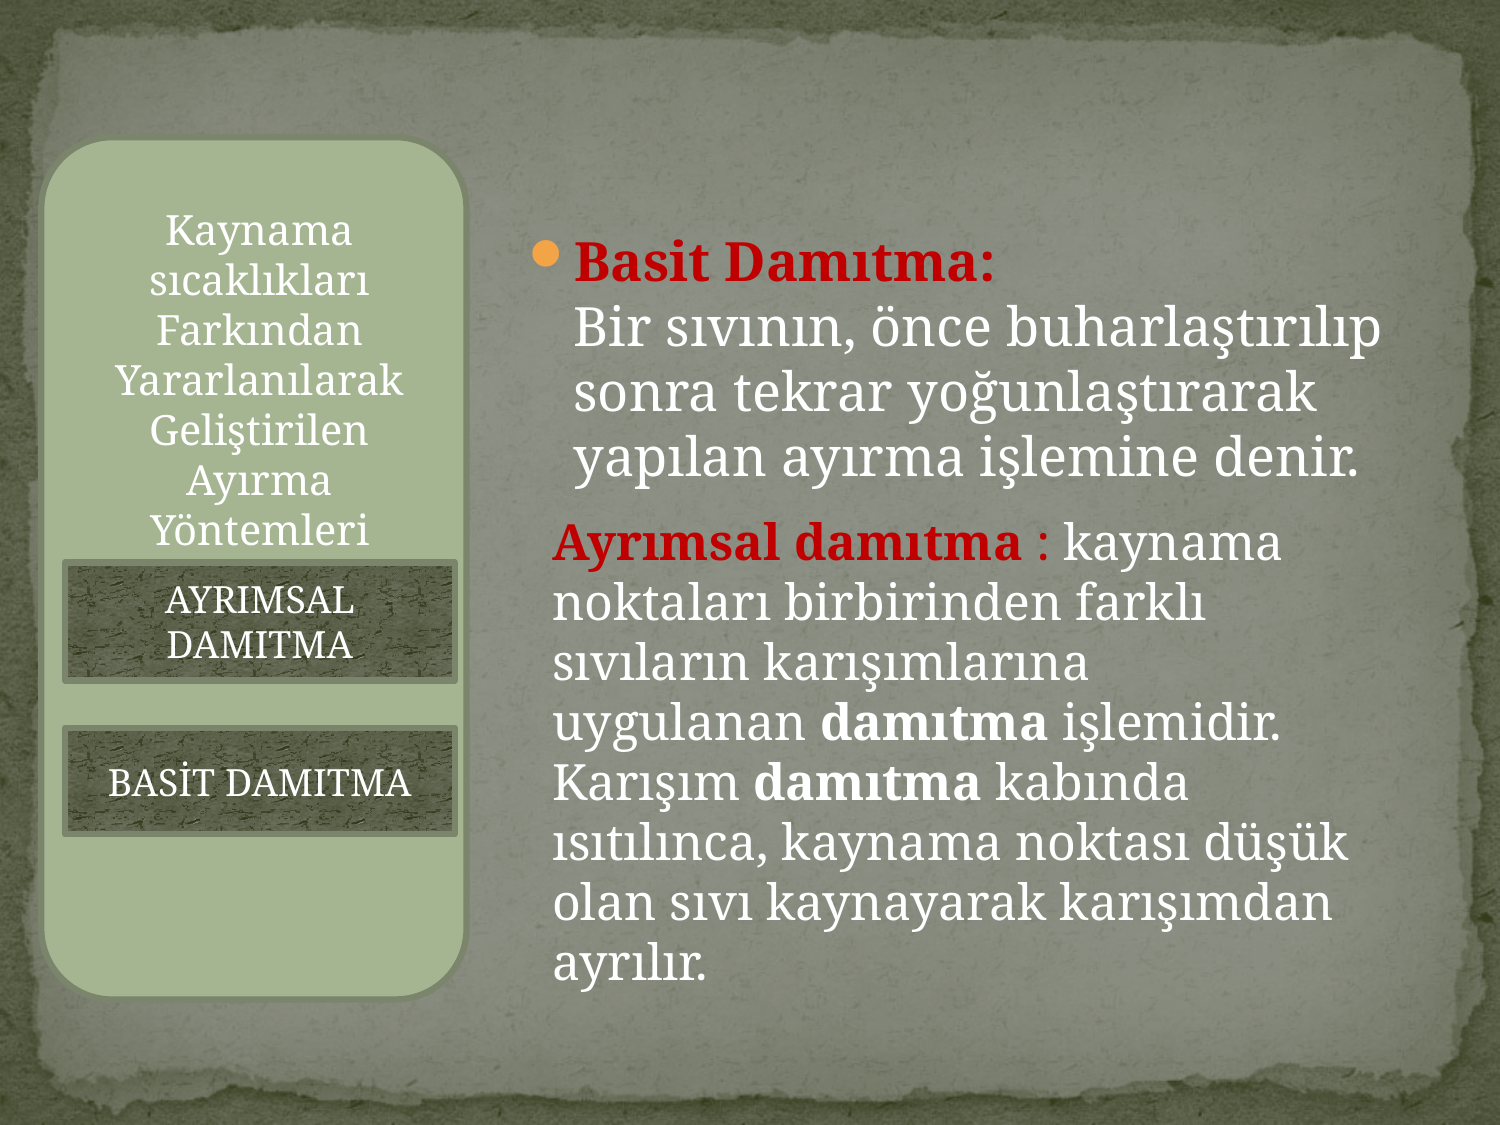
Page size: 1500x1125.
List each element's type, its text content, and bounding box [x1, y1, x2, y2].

list Basit Damıtma: Bir sıvının, önce buharlaştırılıp sonra tekrar yoğunlaştırarak yapılan ayırma işlemine denir. [513, 219, 1425, 970]
text_box Kaynama sıcaklıkları Farkından Yararlanılarak Geliştirilen Ayırma Yöntemleri [64, 196, 455, 607]
text_box AYRIMSAL DAMITMA [62, 559, 458, 684]
text_box [38, 134, 470, 1003]
text_box BASİT DAMITMA [62, 725, 458, 837]
text_box Ayrımsal damıtma : kaynama noktaları birbirinden farklı sıvıların karışımlarına uygulanan damıtma işlemidir. Karışım damıtma kabında ısıtılınca, kaynama noktası düşük olan sıvı kaynayarak karışımdan ayrılır. [537, 503, 1412, 999]
